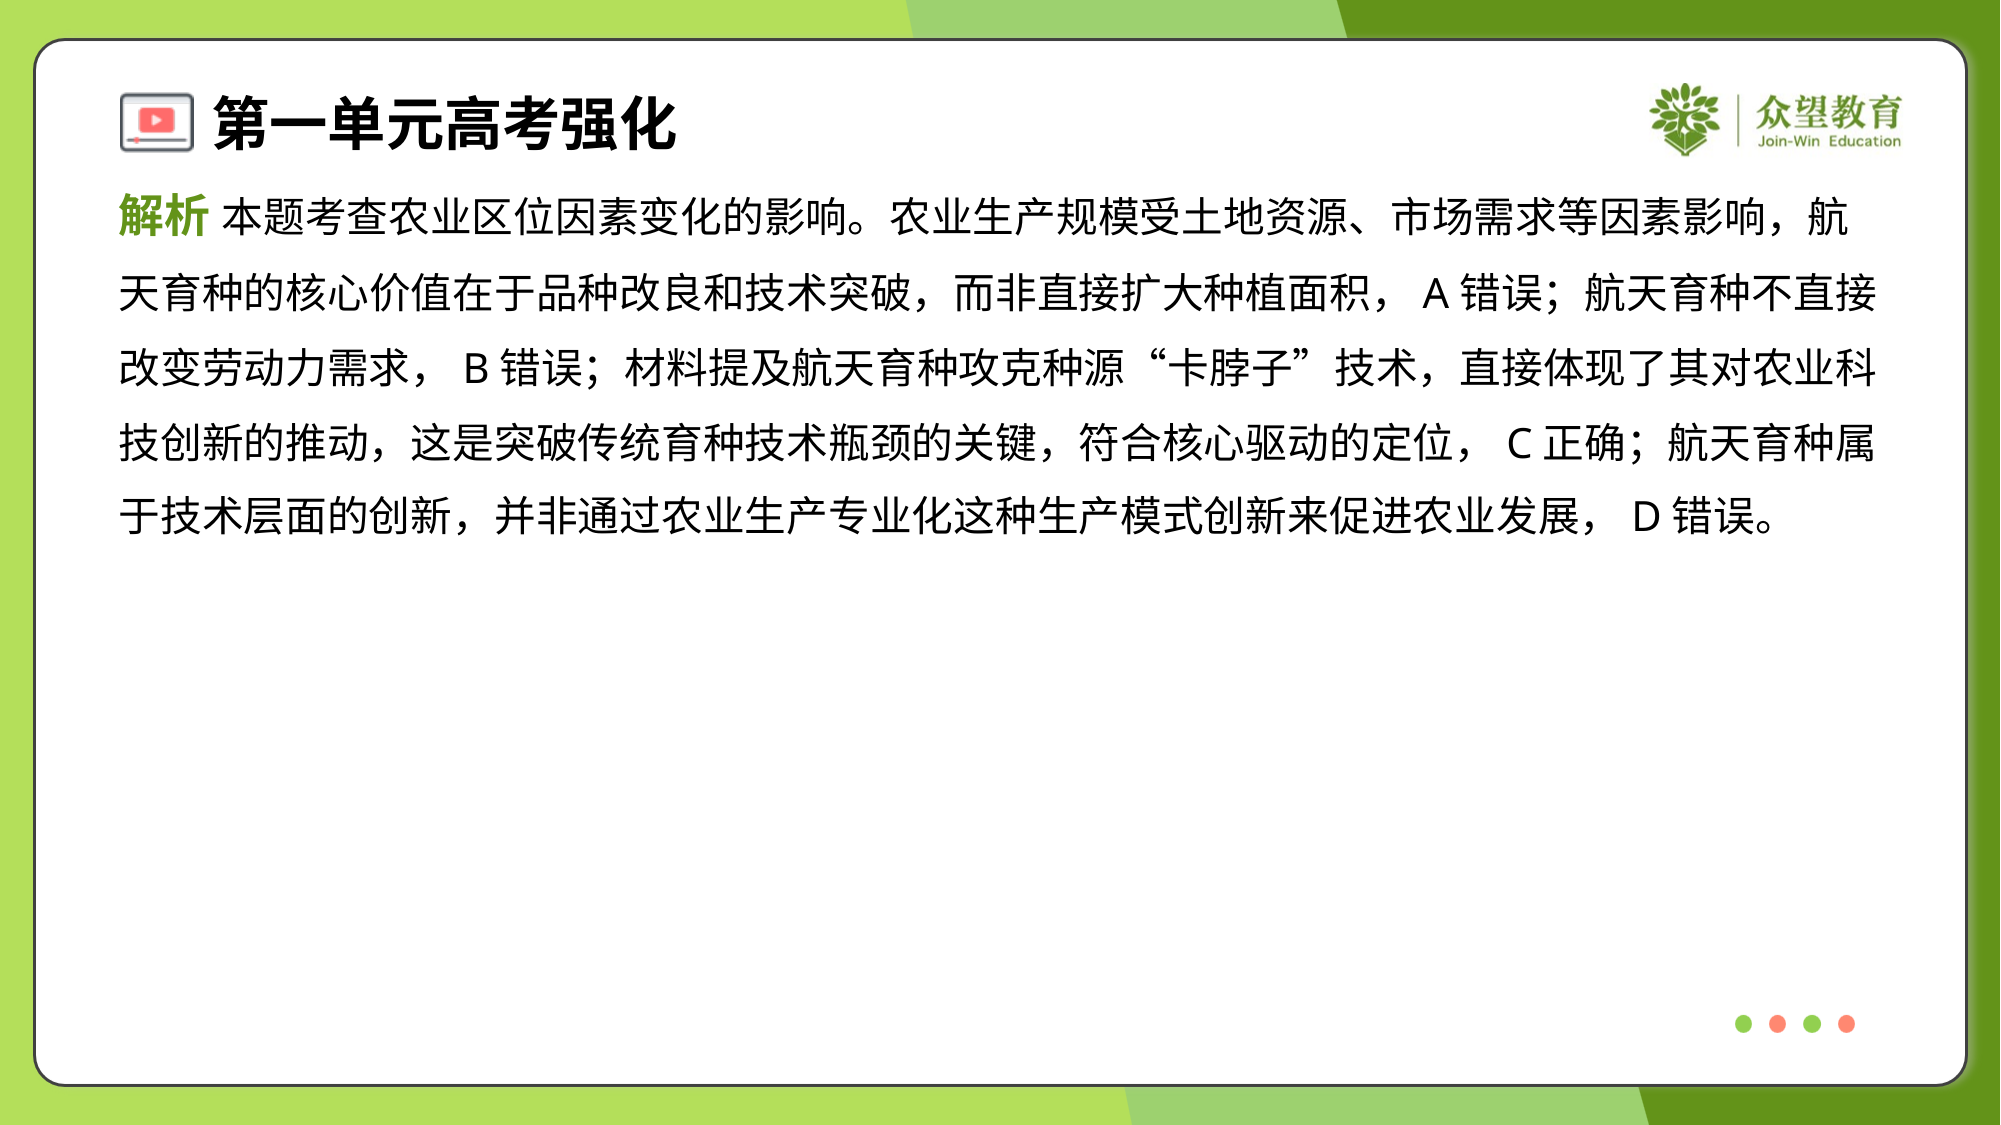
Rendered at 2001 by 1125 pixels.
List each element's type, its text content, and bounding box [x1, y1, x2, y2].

text_box 解析 本题考查农业区位因素变化的影响。农业生产规模受土地资源、市场需求等因素影响，航 天育种的核心价值在于品种改良和技术突破，而非直接扩大种植面积，A错误；航天育种不直接 改变劳动力需求，B错误；材料提及航天育种攻克种源“卡脖子”技术，直接体现了其对农业科 技创新的推动，这是突破传统育种技术瓶颈的关键，符合核心驱动的定位，C正确；航天育种属 于技术层面的创新，并非通过农业生产专业化这种生产模式创新来促进农业发展，D错误。 [118, 164, 1883, 533]
picture [0, 0, 2000, 1125]
